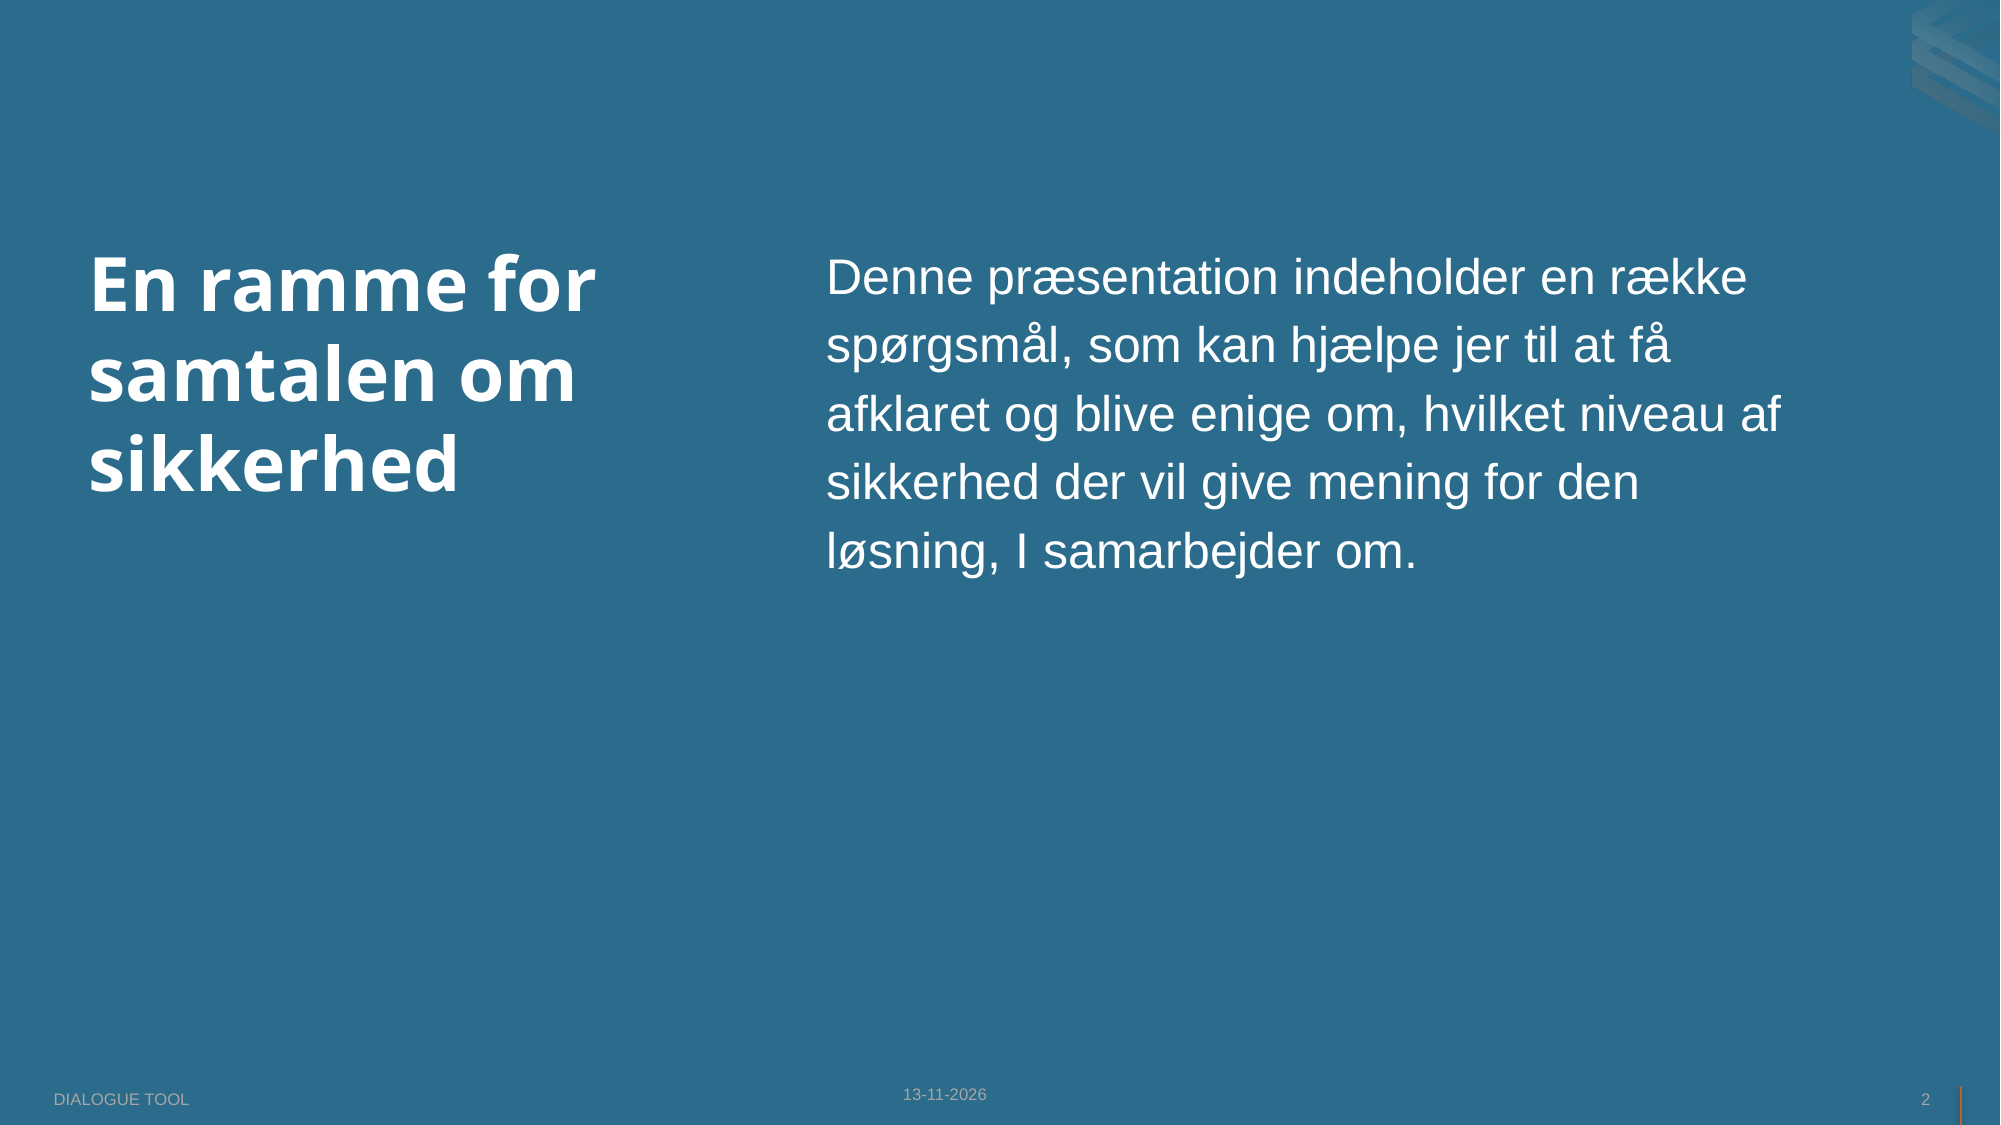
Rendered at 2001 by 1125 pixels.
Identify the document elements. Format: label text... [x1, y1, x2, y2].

slide_number 2 [1852, 1081, 1946, 1112]
footer DIALOGUE TOOL [38, 1081, 326, 1112]
list Denne præsentation indeholder en række spørgsmål, som kan hjælpe jer til at få afklaret og blive enige om, hvilket niveau af sikkerhed der vil give mening for den løsning, I samarbejder om. [826, 236, 1802, 945]
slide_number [738, 1076, 1152, 1112]
title En ramme for samtalen om sikkerhed [88, 236, 739, 509]
picture [1911, 0, 2001, 182]
